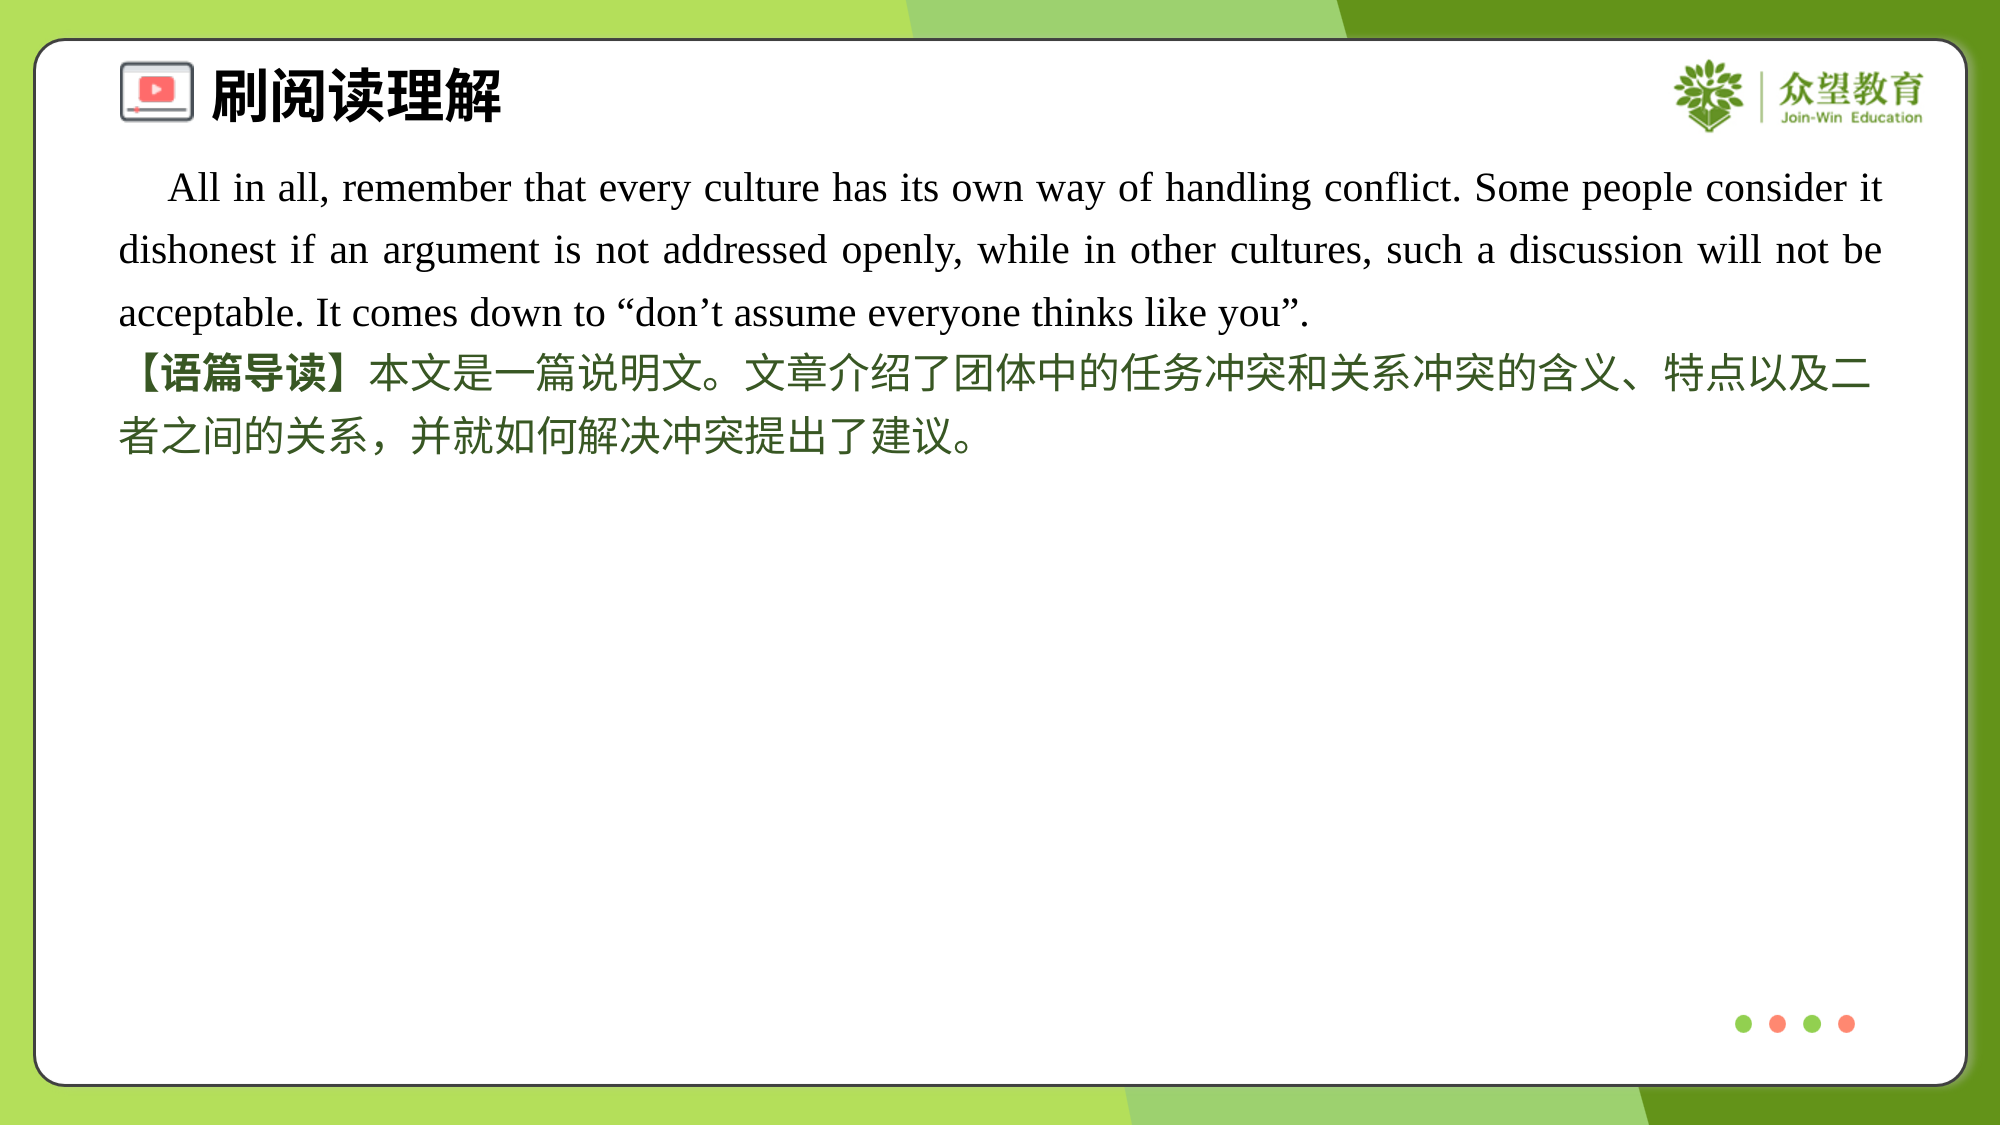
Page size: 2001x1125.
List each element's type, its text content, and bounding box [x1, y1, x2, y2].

text_box 【语篇导读】本文是一篇说明文。文章介绍了团体中的任务冲突和关系冲突的含义、特点以及二者之间的关系，并就如何解决冲突提出了建议。 [118, 334, 1883, 455]
text_box All in all, remember that every culture has its own way of handling conflict. Some people consider it dishonest if an argument is not addressed openly, while in other cultures, such a discussion will not be acceptable. It comes down to “don’t assume everyone thinks like you”. [118, 146, 1883, 329]
picture [0, 0, 2000, 1125]
